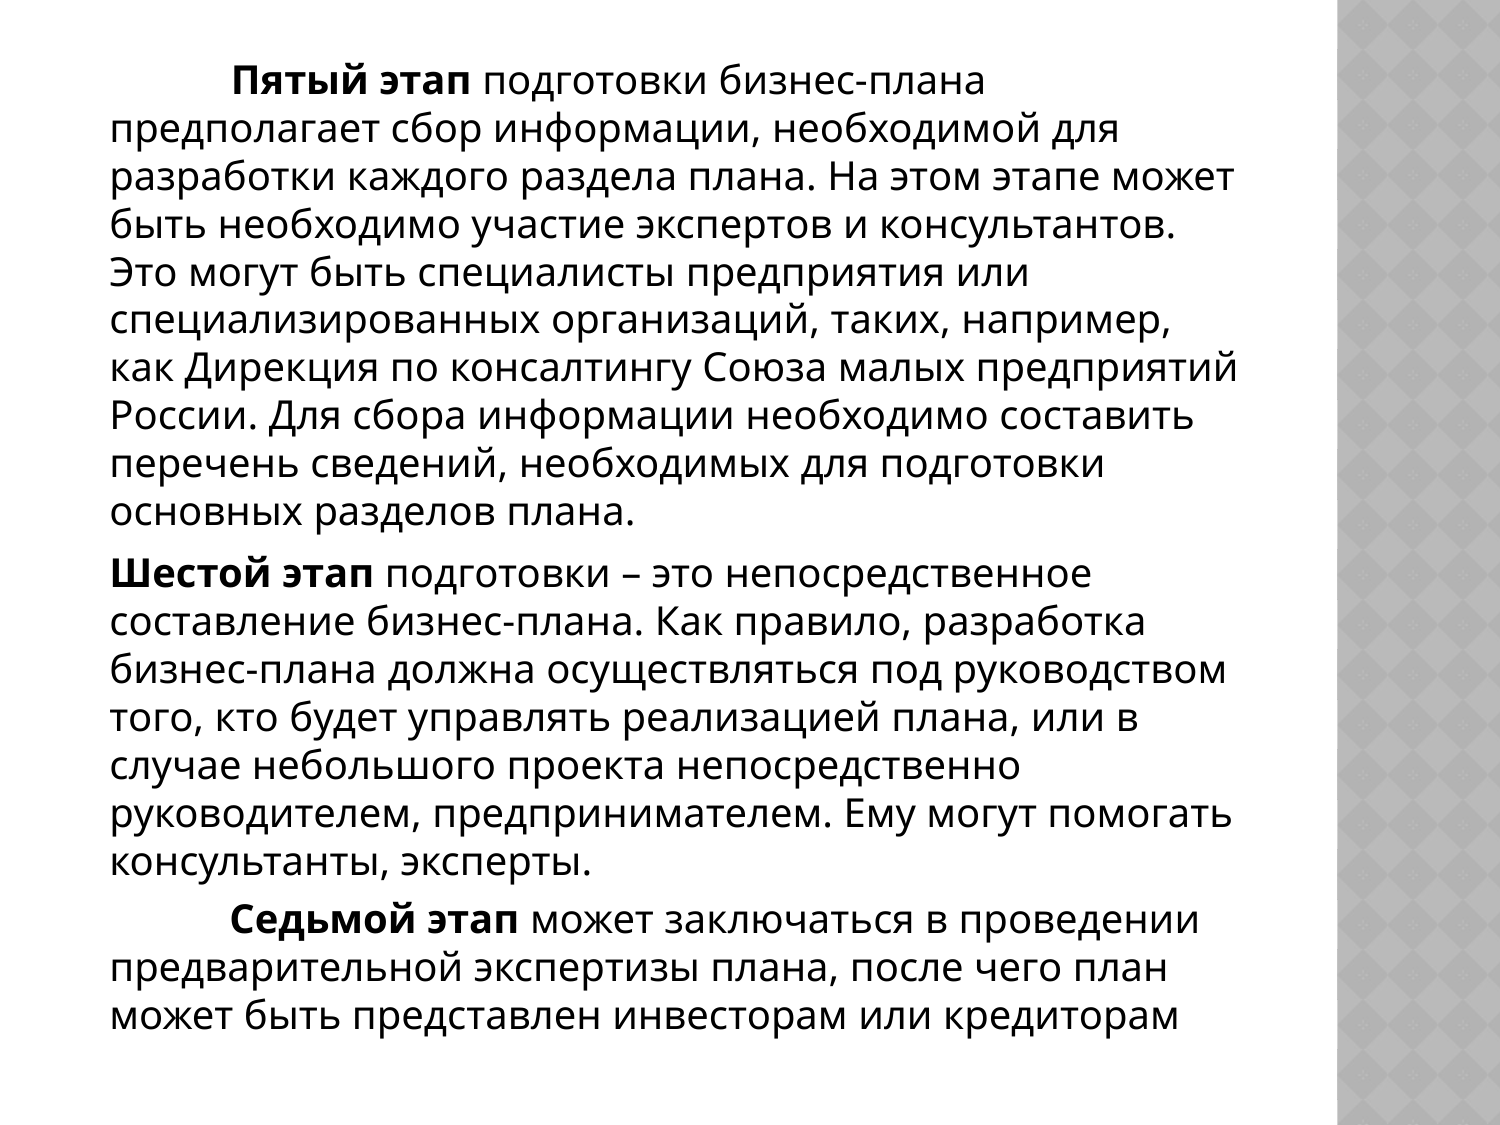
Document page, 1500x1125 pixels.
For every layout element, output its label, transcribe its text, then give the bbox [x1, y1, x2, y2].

list Пятый этап подготовки бизнес-плана предполагает сбор информации, необходимой для разработки каждого раздела плана. На этом этапе может быть необходимо участие экспертов и консультантов. Это могут быть специалисты предприятия или специализированных организаций, таких, например, как Дирекция по консалтингу Союза малых предприятий России. Для сбора информации необходимо составить перечень сведений, необходимых для подготовки основных разделов плана. Шестой этап подготовки – это непосредственное составление бизнес-плана. Как правило, разработка бизнес-плана должна осуществляться под руководством того, кто будет управлять реализацией плана, или в случае небольшого проекта непосредственно руководителем, предпринимателем. Ему могут помогать консультанты, эксперты. Седьмой этап может заключаться в проведении предварительной экспертизы плана, после чего план может быть представлен инвесторам или кредиторам [58, 46, 1263, 1059]
